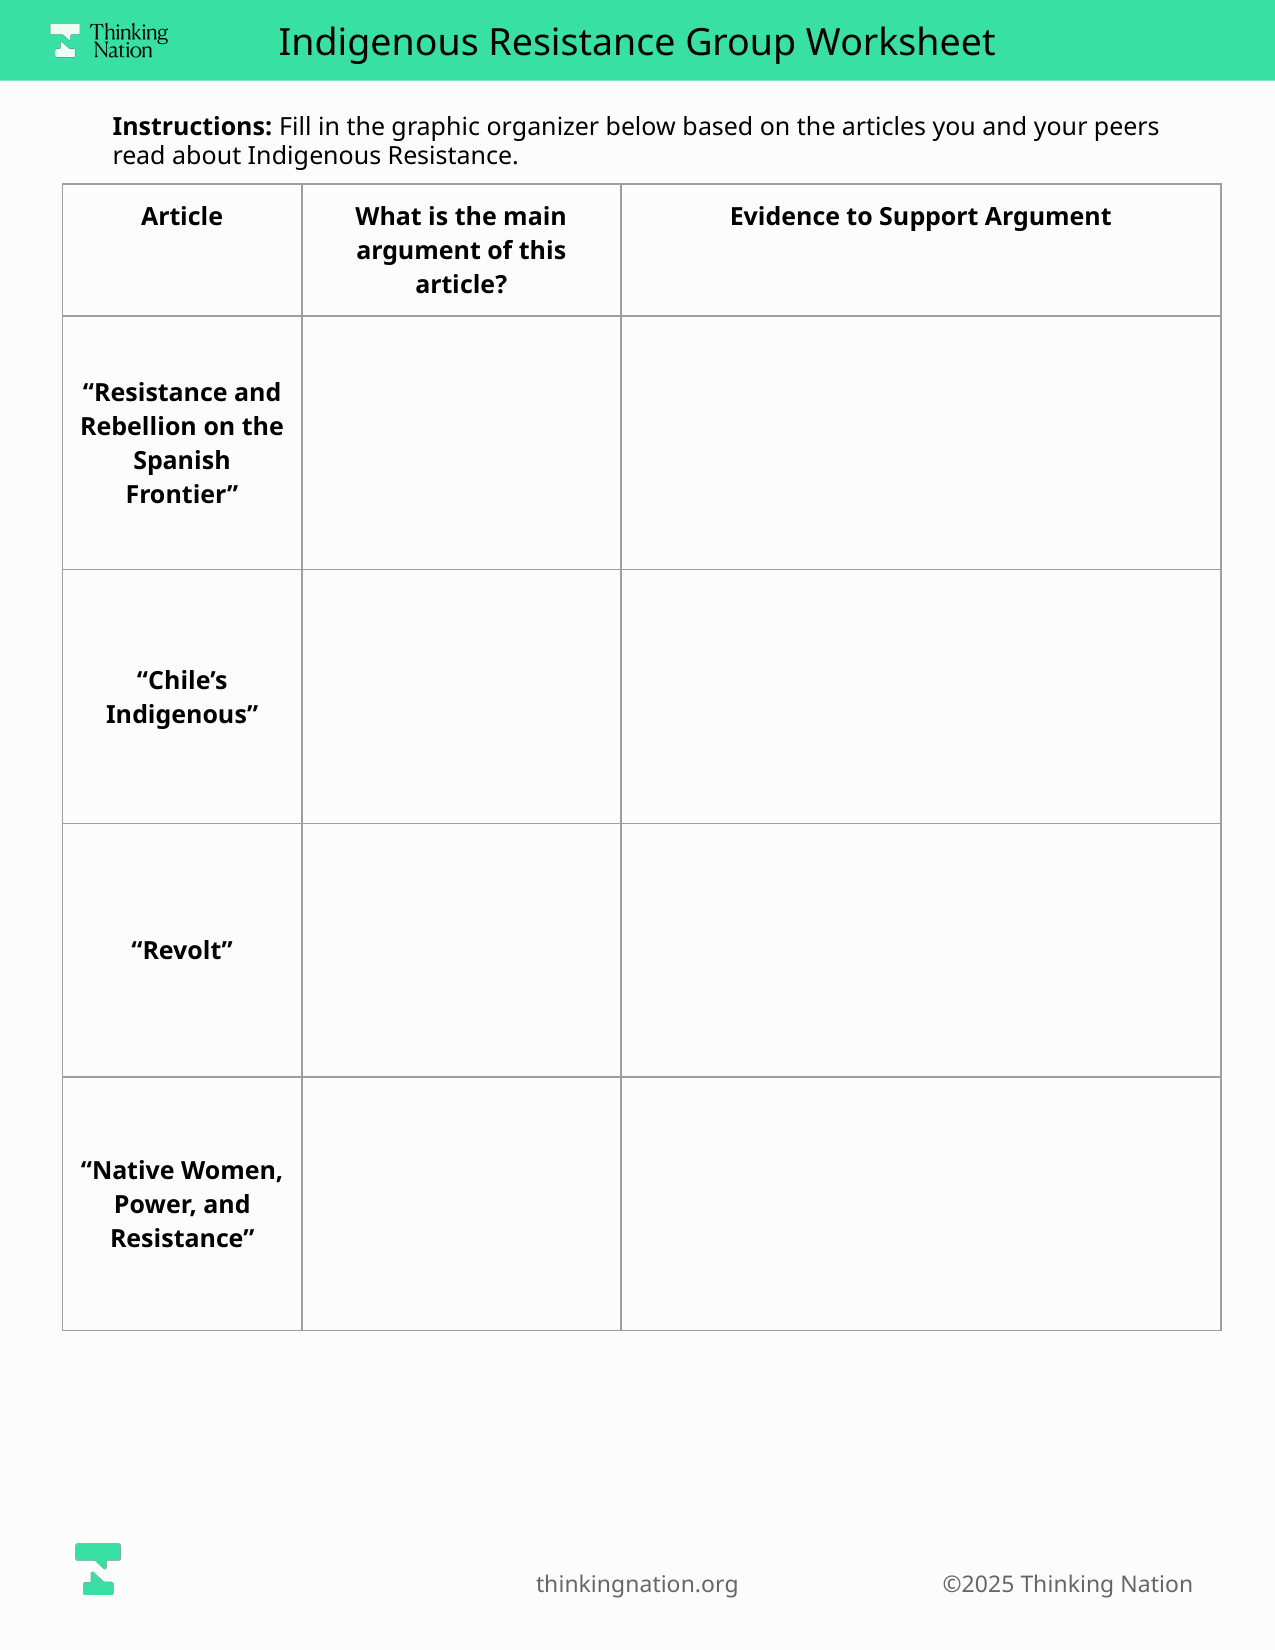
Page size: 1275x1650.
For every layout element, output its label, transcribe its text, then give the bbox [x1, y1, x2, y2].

picture [62, 1533, 134, 1605]
table_cell [622, 317, 1220, 569]
table_header Article [63, 185, 301, 315]
table_cell [303, 1078, 620, 1330]
table_cell [303, 824, 620, 1076]
table_header Evidence to Support Argument [622, 185, 1220, 315]
table_cell [622, 1078, 1220, 1330]
table_cell [622, 570, 1220, 823]
table_cell “Resistance and Rebellion on the Spanish Frontier” [63, 317, 301, 569]
table_cell [303, 570, 620, 823]
text_box Indigenous Resistance Group Worksheet [0, 0, 1275, 81]
table_cell [622, 824, 1220, 1076]
text_box thinkingnation.org [486, 1553, 789, 1605]
table_cell “Revolt” [63, 824, 301, 1076]
table_header What is the main argument of this article? [303, 185, 620, 315]
table_cell [303, 317, 620, 569]
text_box Instructions: Fill in the graphic organizer below based on the articles you and your peers read about Indigenous Resistance. [97, 94, 1178, 185]
text_box ©2025 Thinking Nation [907, 1553, 1210, 1605]
table_cell “Chile’s Indigenous” [63, 570, 301, 823]
table_cell “Native Women, Power, and Resistance” [63, 1078, 301, 1330]
picture [36, 12, 172, 69]
